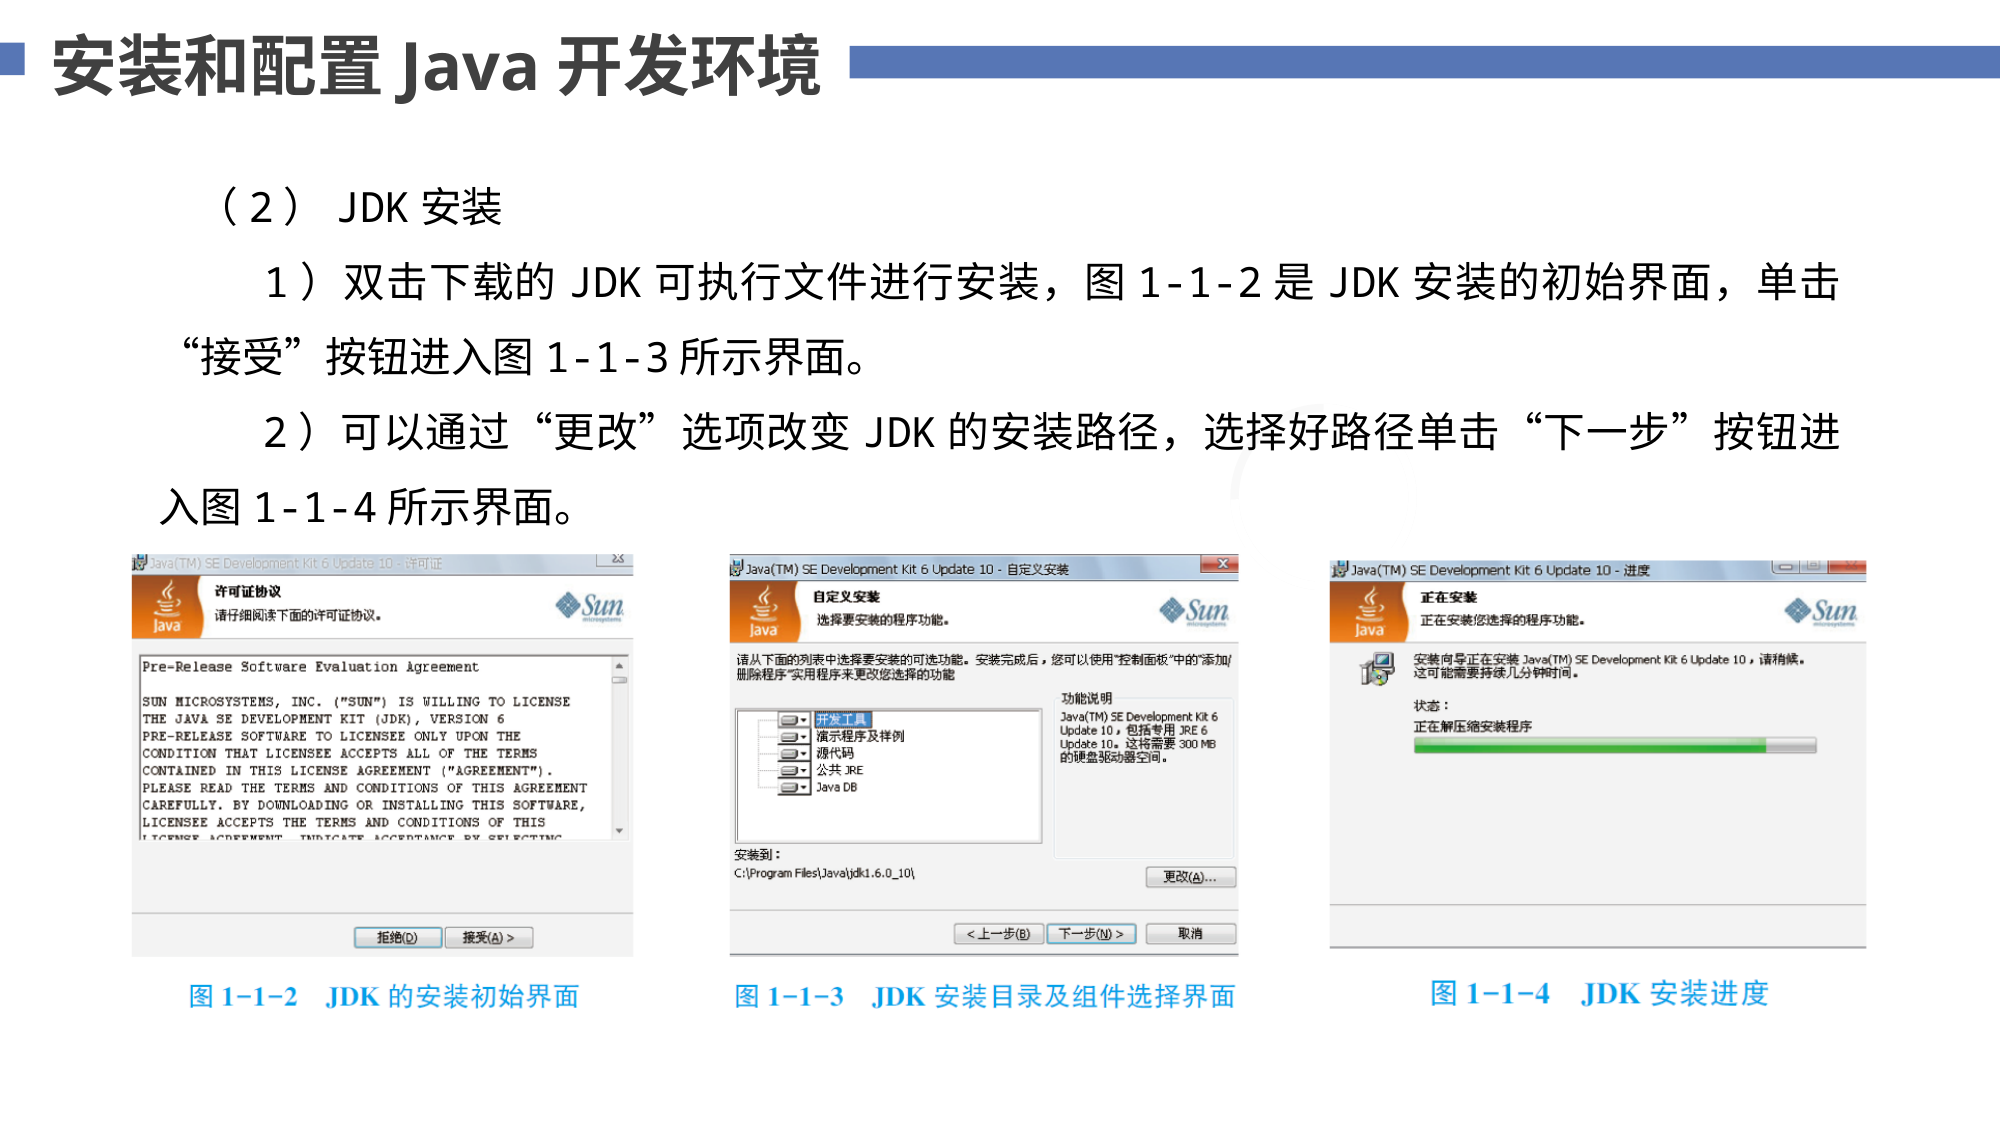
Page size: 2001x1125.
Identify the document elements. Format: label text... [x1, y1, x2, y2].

text_box 安装和配置Java开发环境 [50, 23, 824, 104]
text_box [848, 45, 2000, 80]
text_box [1234, 407, 1413, 587]
picture [108, 548, 1250, 1016]
picture [1315, 548, 1879, 1016]
text_box [0, 41, 26, 76]
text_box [1451, 385, 1494, 447]
text_box （2）JDK安装 1）双击下载的JDK可执行文件进行安装，图1-1-2是JDK安装的初始界面，单击“接受”按钮进入图1-1-3所示界面。 2）可以通过“更改”选项改变JDK的安装路径，选择好路径单击“下一步”按钮进入图1-1-4所示界面。 [159, 155, 1841, 531]
